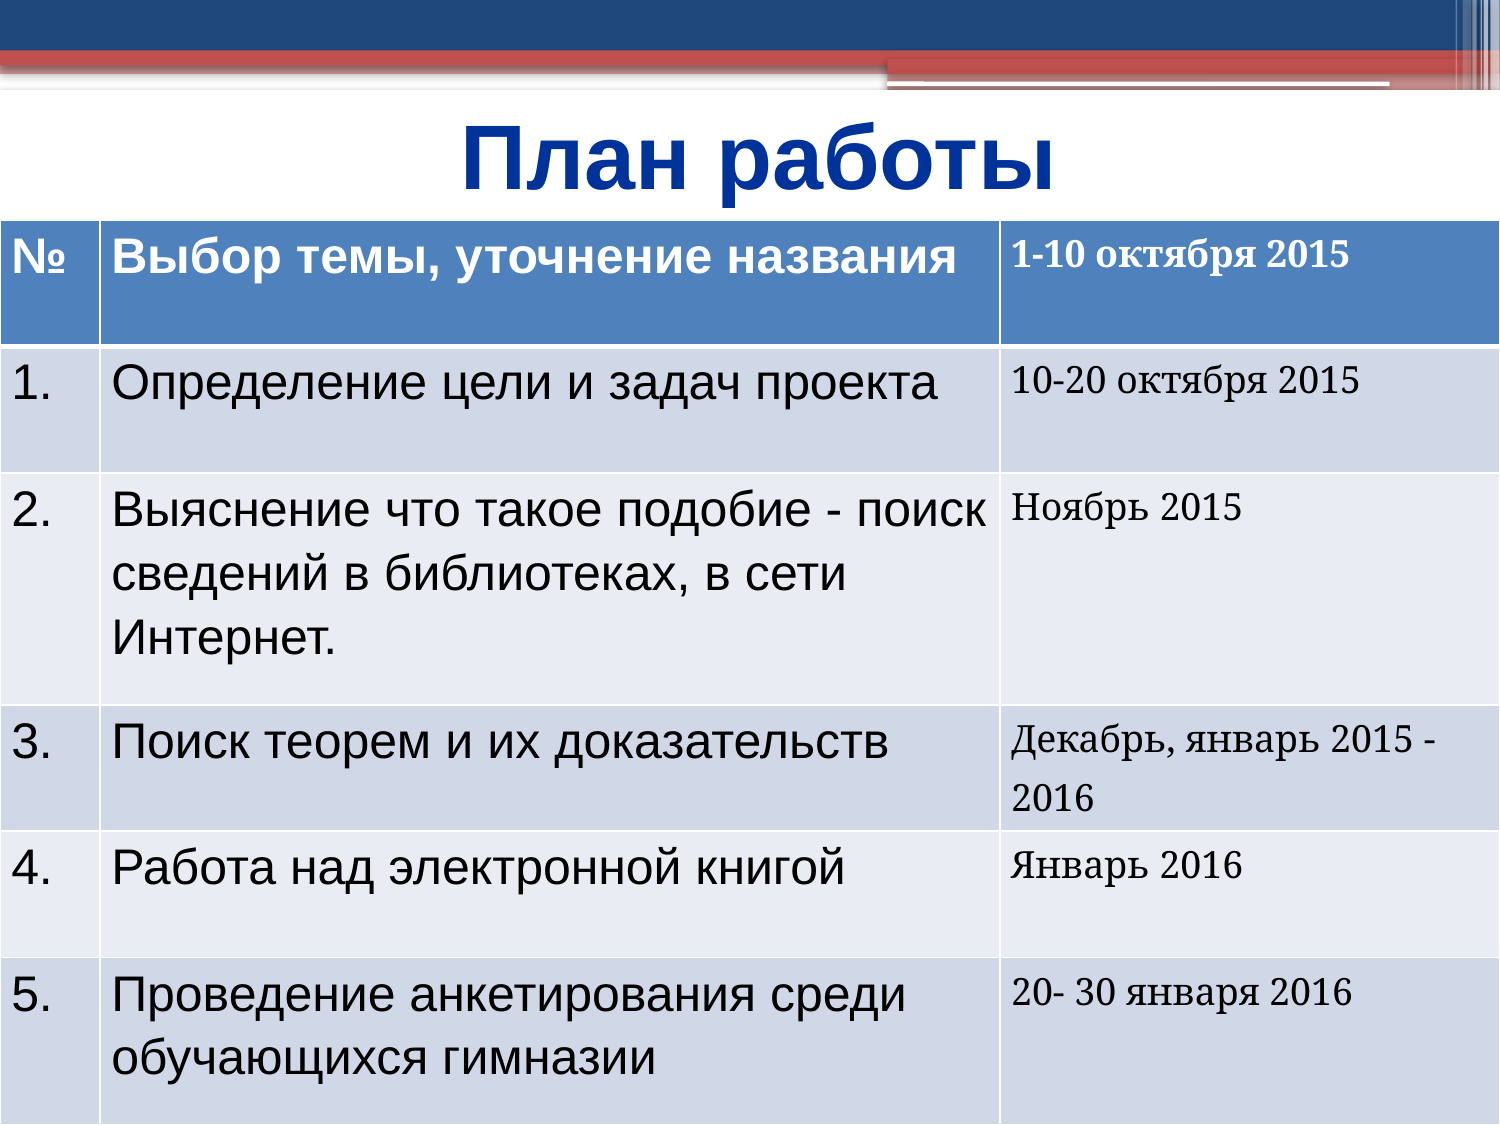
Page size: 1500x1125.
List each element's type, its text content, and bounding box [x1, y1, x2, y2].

table_cell 4. [1, 832, 99, 957]
table_cell 20- 30 января 2016 [1001, 958, 1499, 1124]
table_header Выбор темы, уточнение названия [101, 221, 999, 344]
list План работы [0, 90, 1500, 219]
table_cell Ноябрь 2015 [1001, 474, 1499, 704]
table_cell Определение цели и задач проекта [101, 349, 999, 472]
table_cell Проведение анкетирования среди обучающихся гимназии [101, 958, 999, 1124]
table_header 1-10 октября 2015 [1001, 221, 1499, 344]
table_cell 1. [1, 349, 99, 472]
table_cell Декабрь, январь 2015 - 2016 [1001, 706, 1499, 830]
table_cell Январь 2016 [1001, 832, 1499, 957]
table_cell 2. [1, 474, 99, 704]
table_cell 10-20 октября 2015 [1001, 349, 1499, 472]
table_cell 3. [1, 706, 99, 830]
table_cell Поиск теорем и их доказательств [101, 706, 999, 830]
table_cell Работа над электронной книгой [101, 832, 999, 957]
table_header № [1, 221, 99, 344]
table_cell 5. [1, 958, 99, 1124]
table_cell Выяснение что такое подобие - поиск сведений в библиотеках, в сети Интернет. [101, 474, 999, 704]
